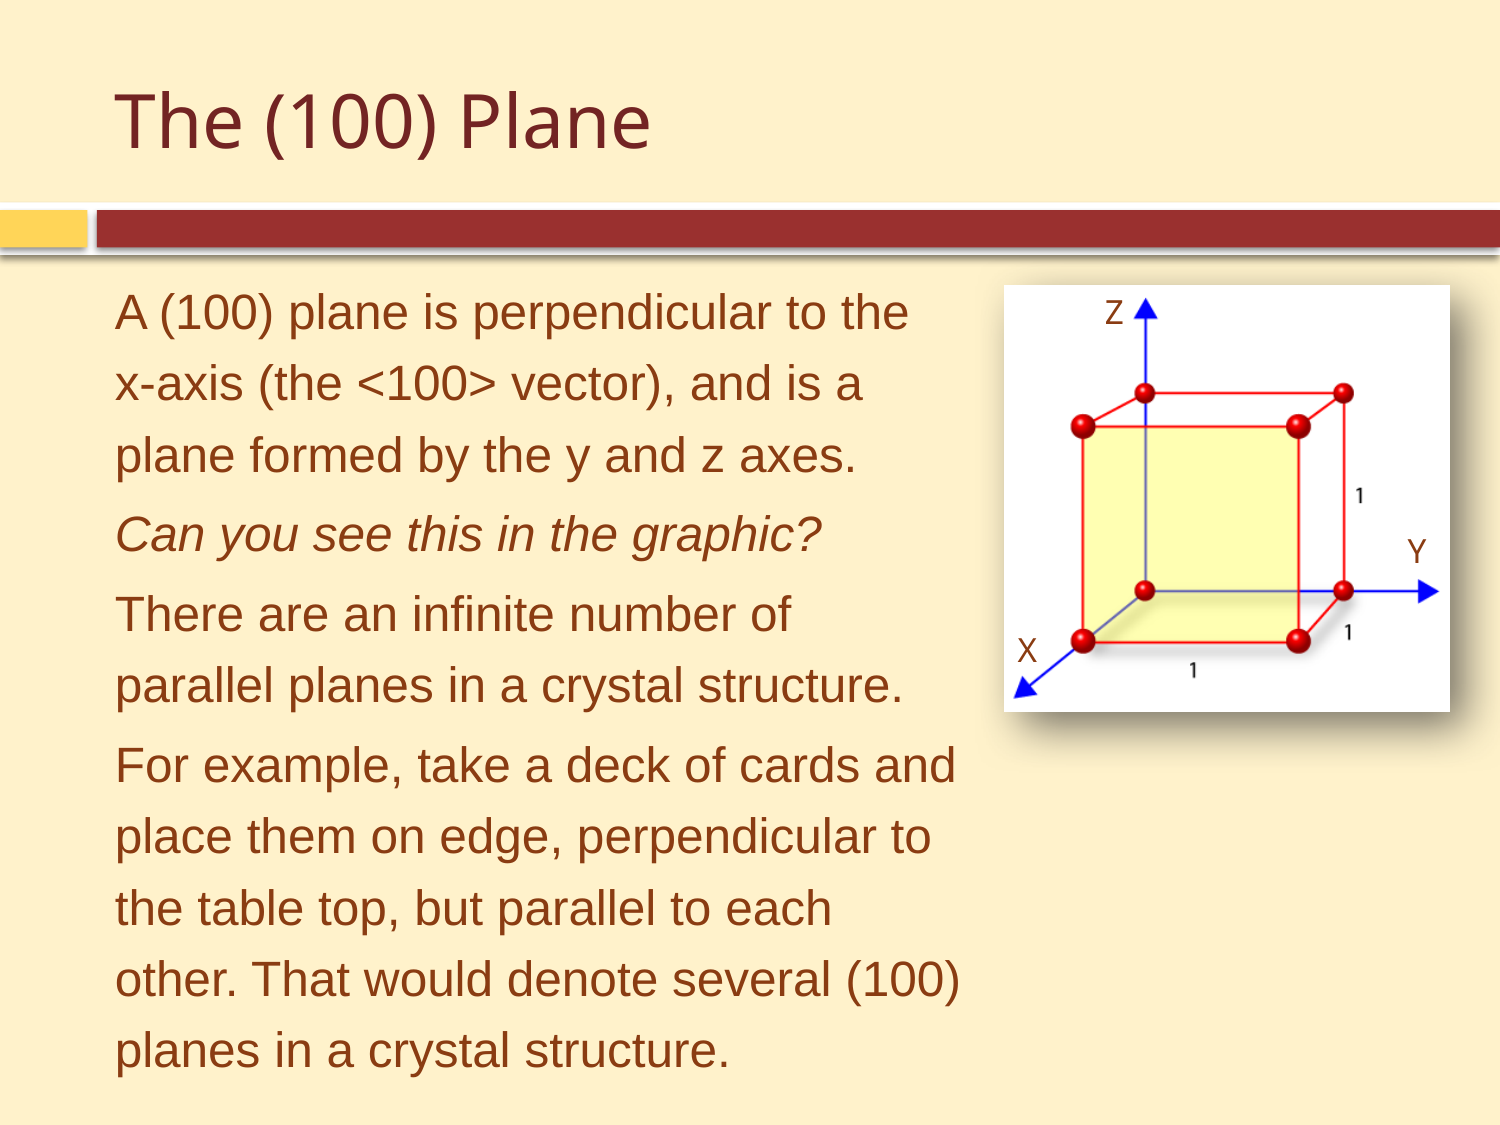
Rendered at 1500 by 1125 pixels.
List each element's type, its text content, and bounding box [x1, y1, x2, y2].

list A (100) plane is perpendicular to the x-axis (the <100> vector), and is a plane formed by the y and z axes. Can you see this in the graphic? There are an infinite number of parallel planes in a crystal structure. For example, take a deck of cards and place them on edge, perpendicular to the table top, but parallel to each other. That would denote several (100) planes in a crystal structure. [99, 260, 976, 1096]
title The (100) Plane [99, 37, 1438, 200]
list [1004, 285, 1451, 713]
